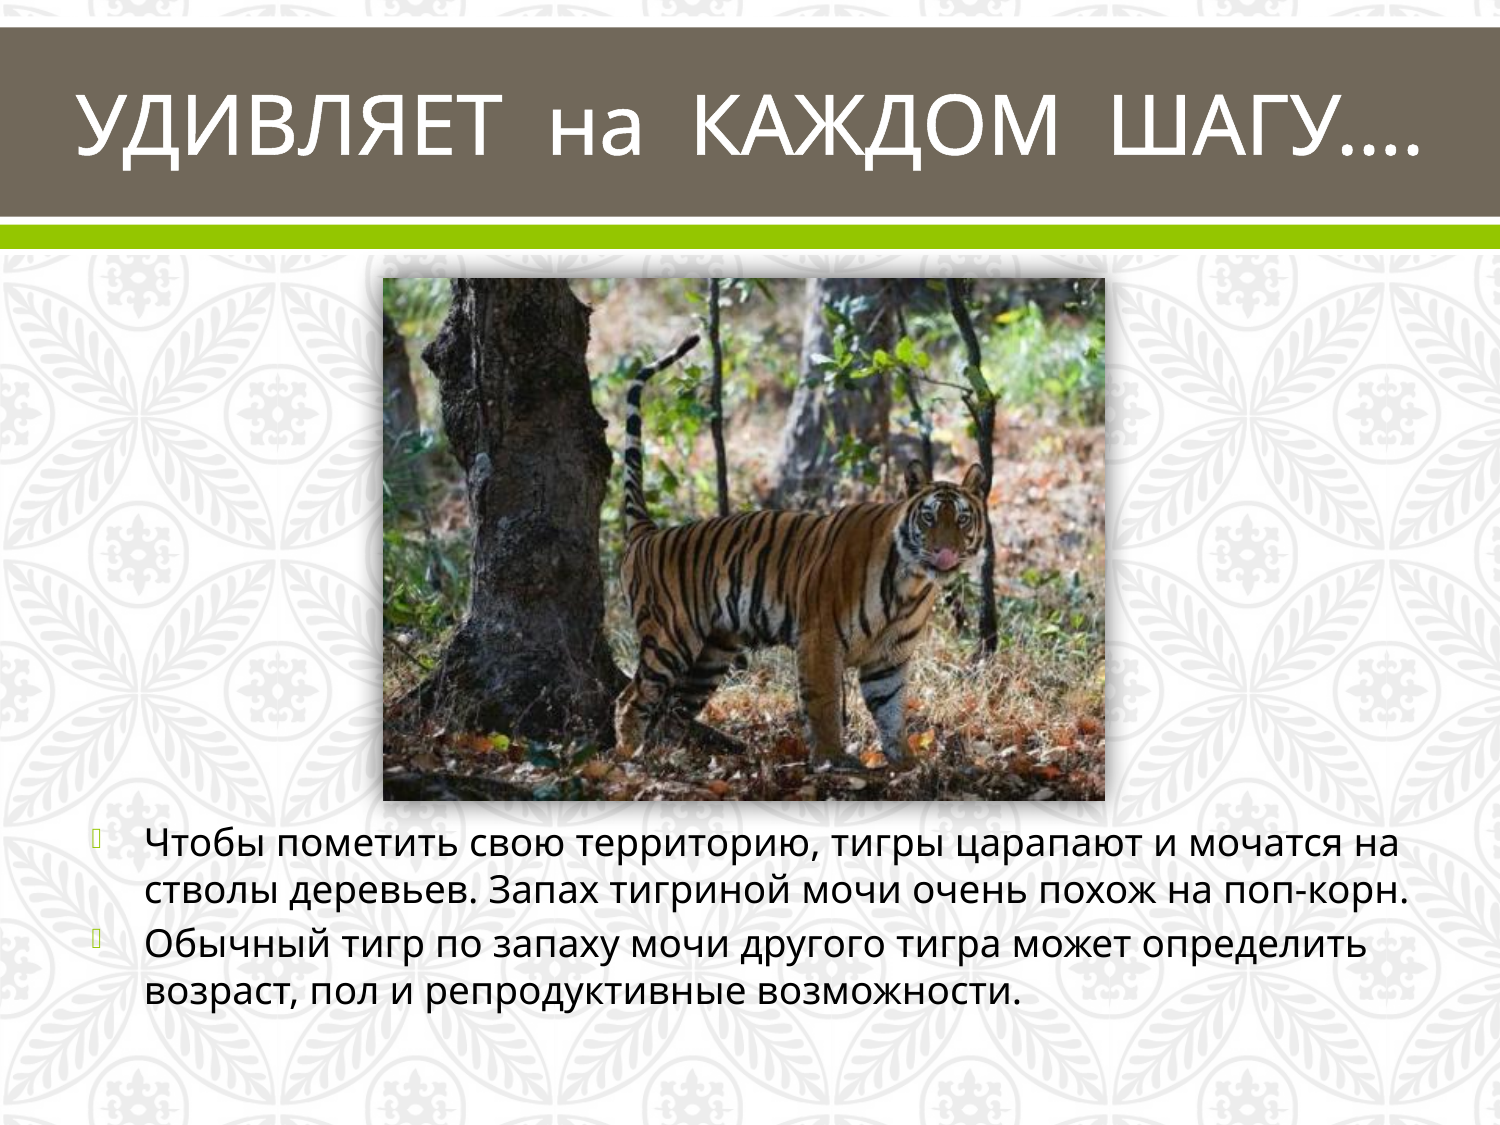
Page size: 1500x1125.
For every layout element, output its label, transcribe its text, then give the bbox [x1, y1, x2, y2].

title УДИВЛЯЕТ на КАЖДОМ ШАГУ…. [17, 29, 1483, 213]
list Чтобы пометить свою территорию, тигры царапают и мочатся на стволы деревьев. Запах тигриной мочи очень похож на поп-корн. Обычный тигр по запаху мочи другого тигра может определить возраст, пол и репродуктивные возможности. [76, 810, 1427, 1064]
picture [383, 278, 1105, 802]
